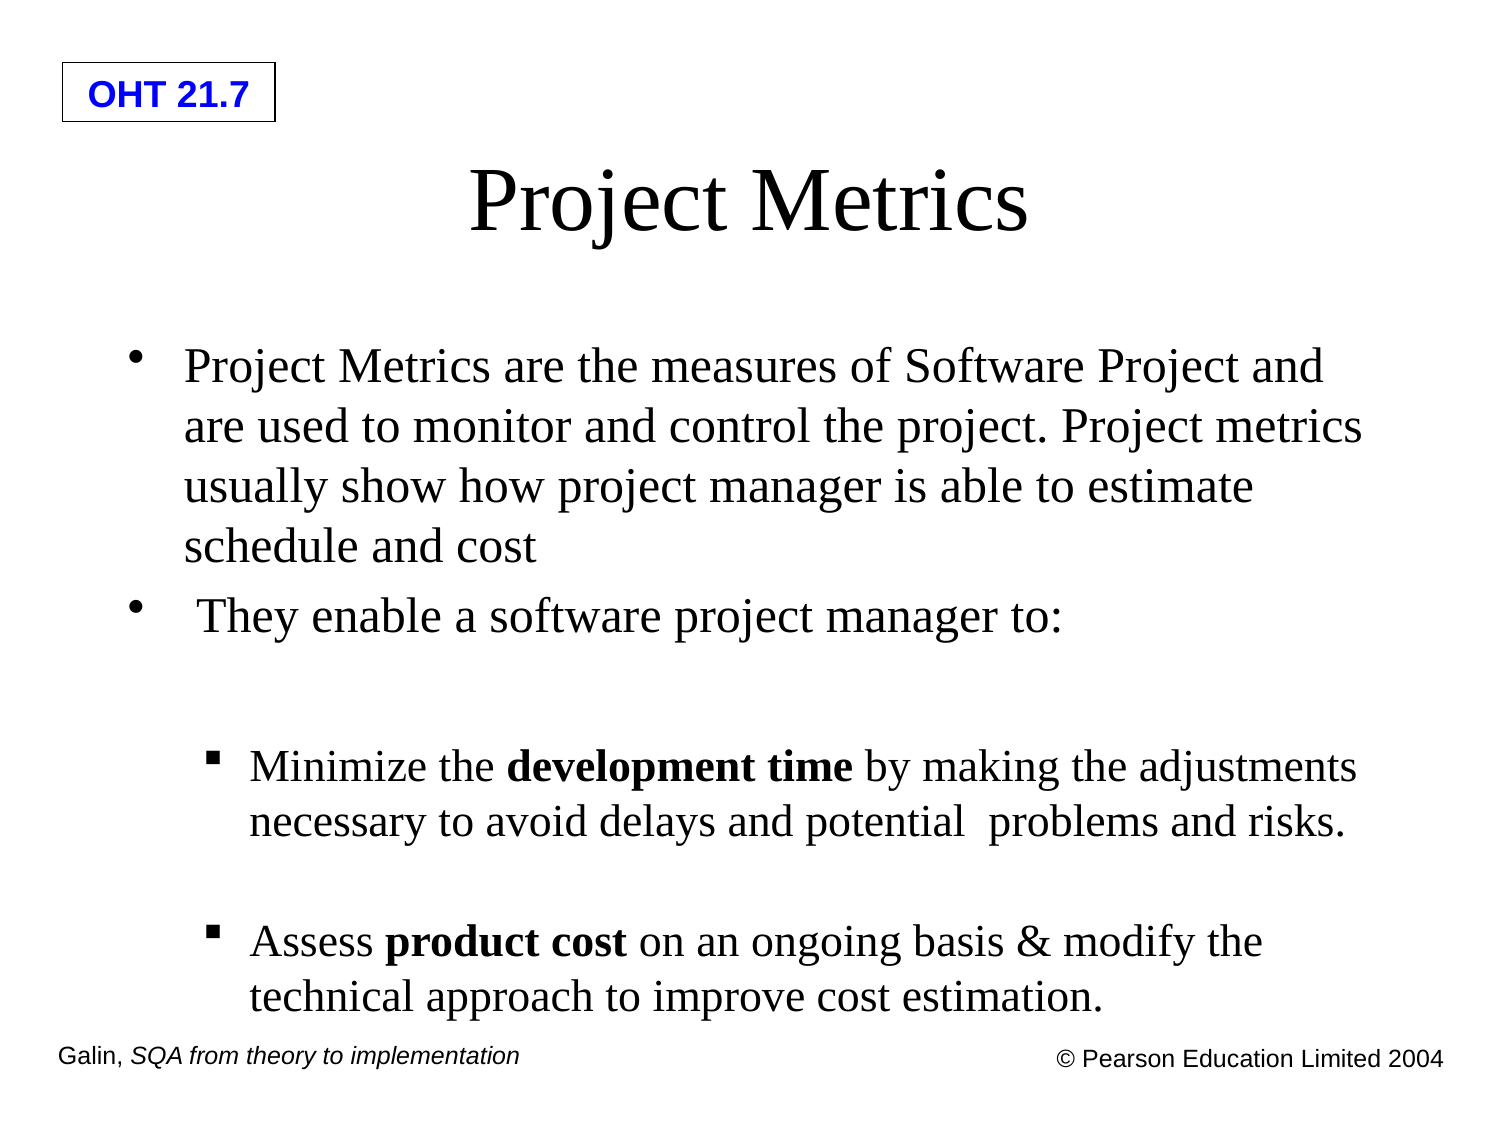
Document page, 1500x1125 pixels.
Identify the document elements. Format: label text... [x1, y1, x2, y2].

list Project Metrics are the measures of Software Project and are used to monitor and control the project. Project metrics usually show how project manager is able to estimate schedule and cost They enable a software project manager to: Minimize the development time by making the adjustments necessary to avoid delays and potential problems and risks. Assess product cost on an ongoing basis & modify the technical approach to improve cost estimation. [112, 324, 1388, 1001]
title Project Metrics [112, 99, 1388, 288]
